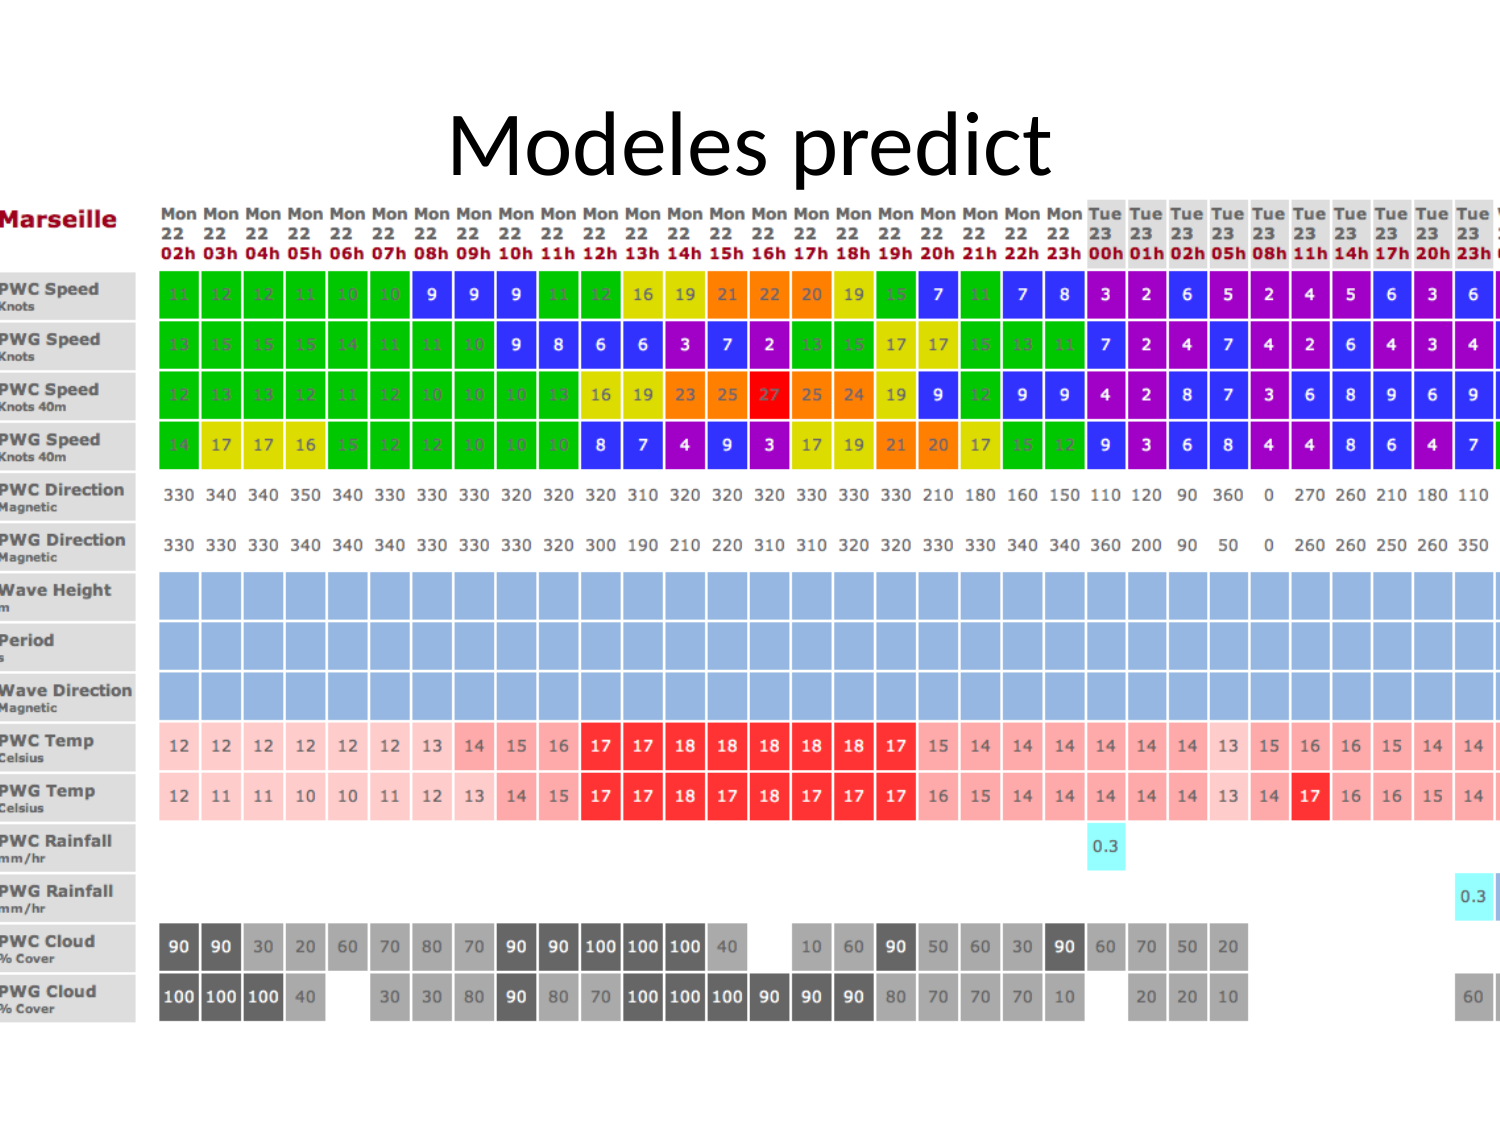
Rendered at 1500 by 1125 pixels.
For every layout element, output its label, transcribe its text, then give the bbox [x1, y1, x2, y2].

title Modeles predict [75, 45, 1425, 195]
picture [0, 196, 1500, 1037]
